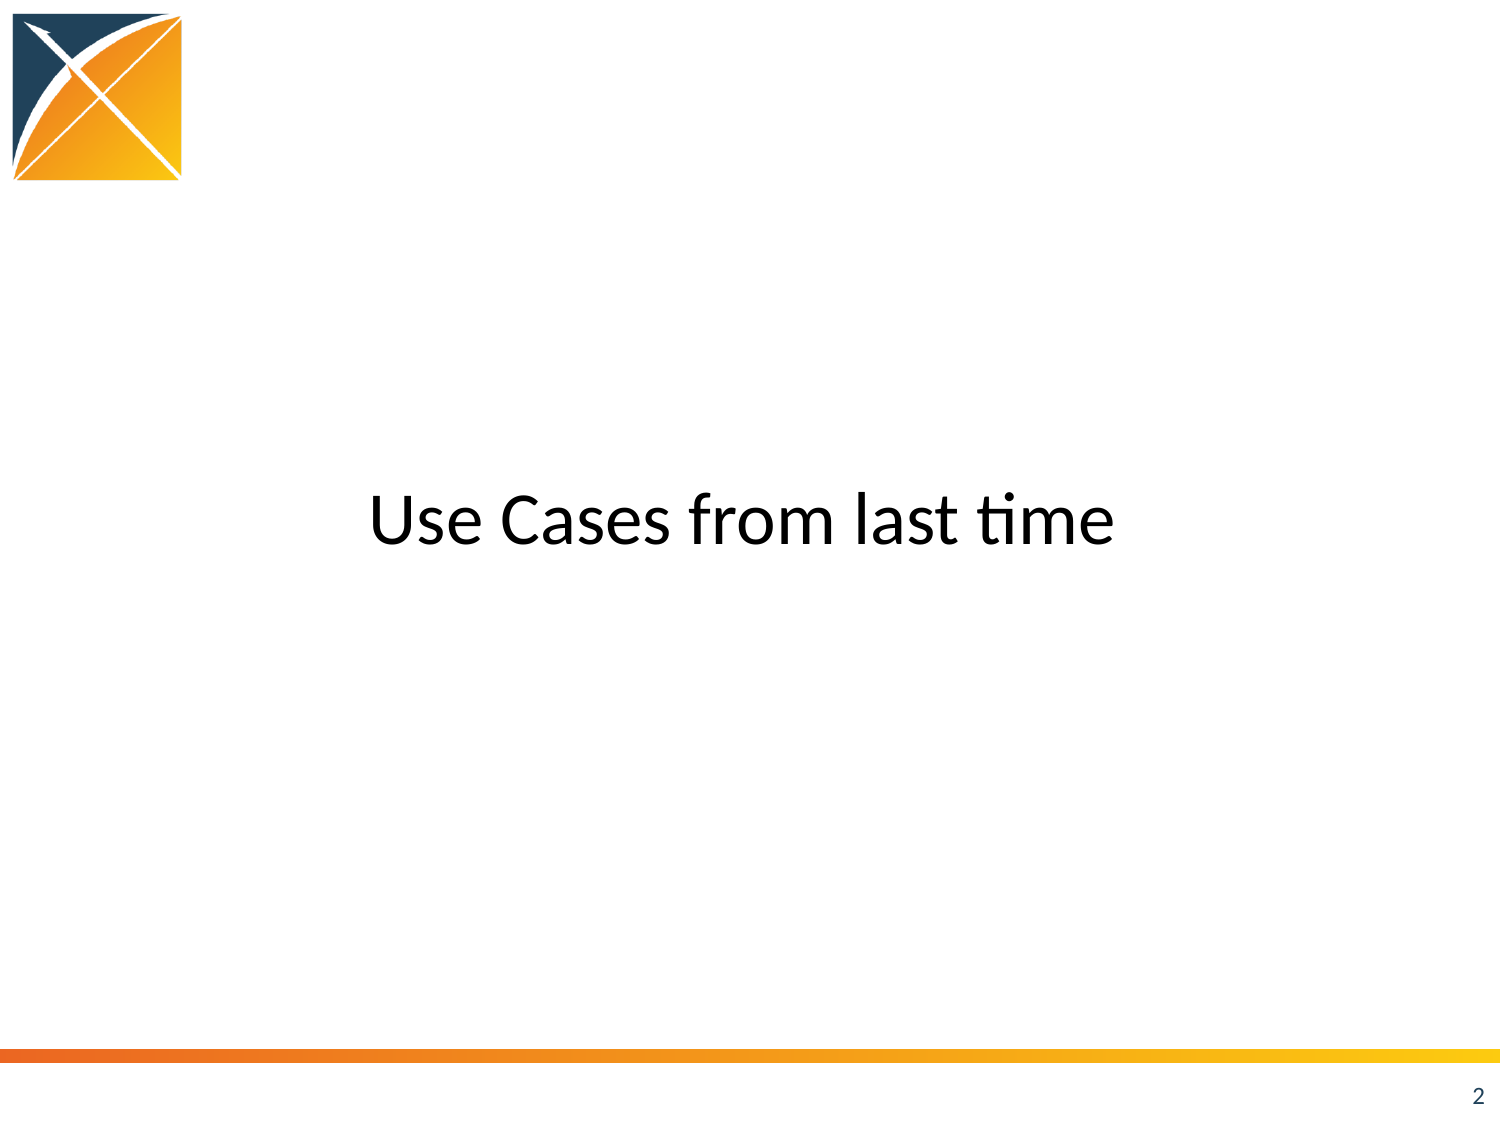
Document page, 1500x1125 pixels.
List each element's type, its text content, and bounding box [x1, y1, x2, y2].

slide_number 2 [1149, 1065, 1500, 1125]
text_box Use Cases from last time [354, 462, 1132, 568]
picture [0, 0, 206, 200]
